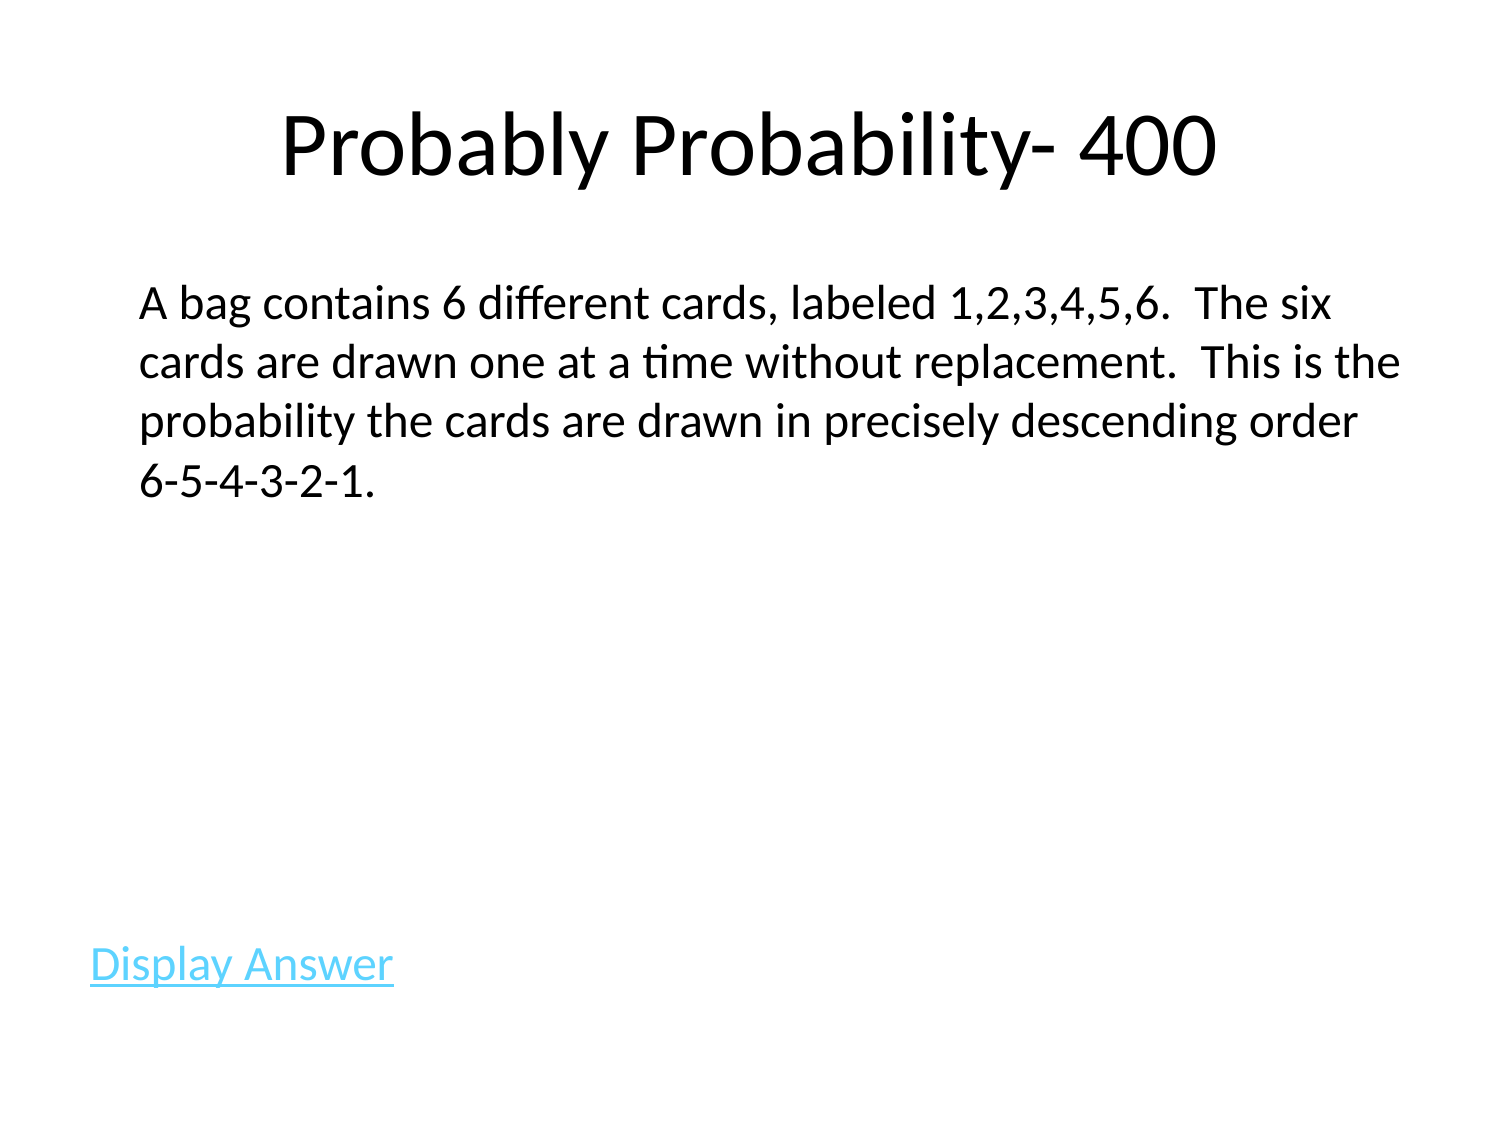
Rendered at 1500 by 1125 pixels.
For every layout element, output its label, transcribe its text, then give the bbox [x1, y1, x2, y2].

list A bag contains 6 different cards, labeled 1,2,3,4,5,6. The six cards are drawn one at a time without replacement. This is the probability the cards are drawn in precisely descending order 6-5-4-3-2-1. Display Answer [75, 262, 1425, 1005]
title Probably Probability- 400 [75, 45, 1425, 233]
